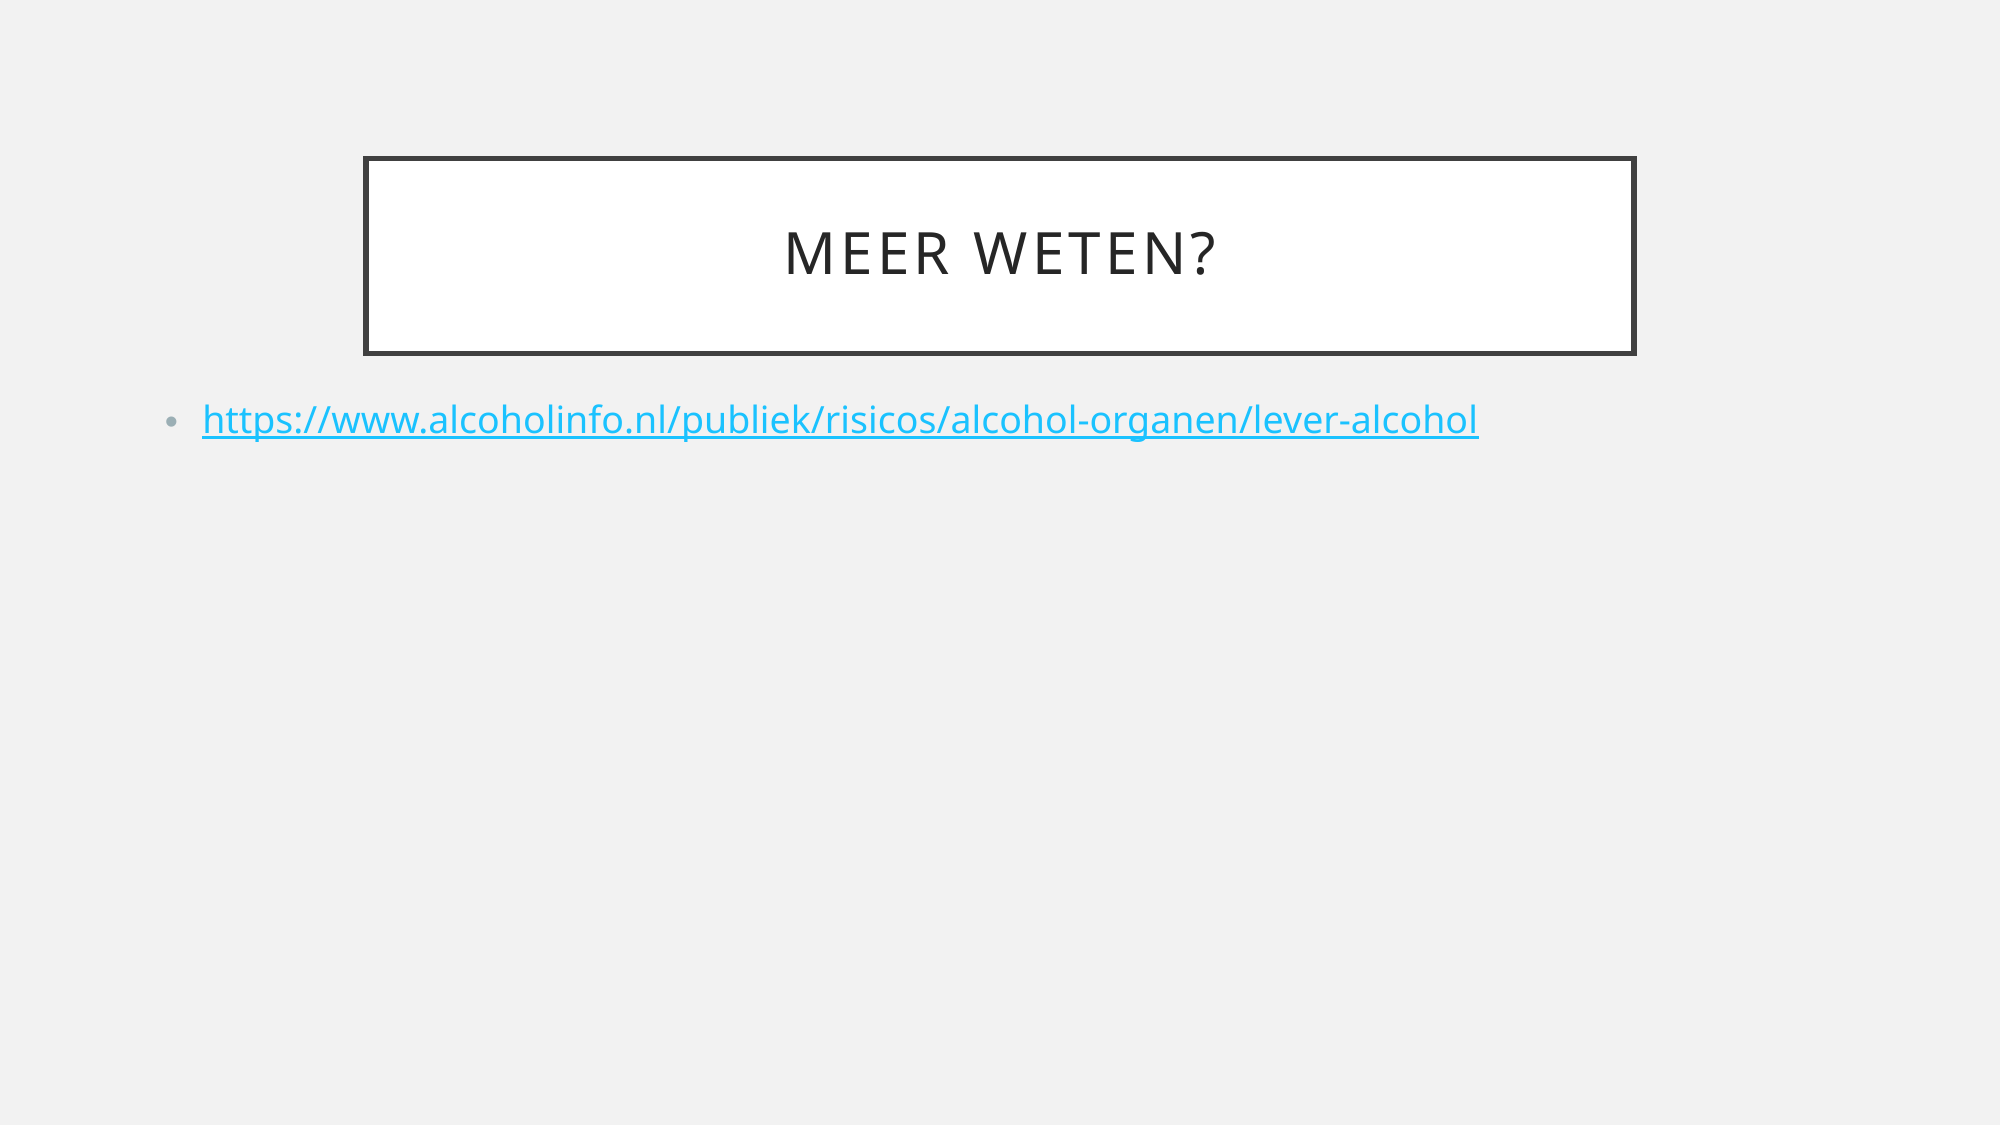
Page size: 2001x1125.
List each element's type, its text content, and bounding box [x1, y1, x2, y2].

title Meer weten? [363, 156, 1637, 356]
list https://www.alcoholinfo.nl/publiek/risicos/alcohol-organen/lever-alcohol [149, 388, 1850, 950]
